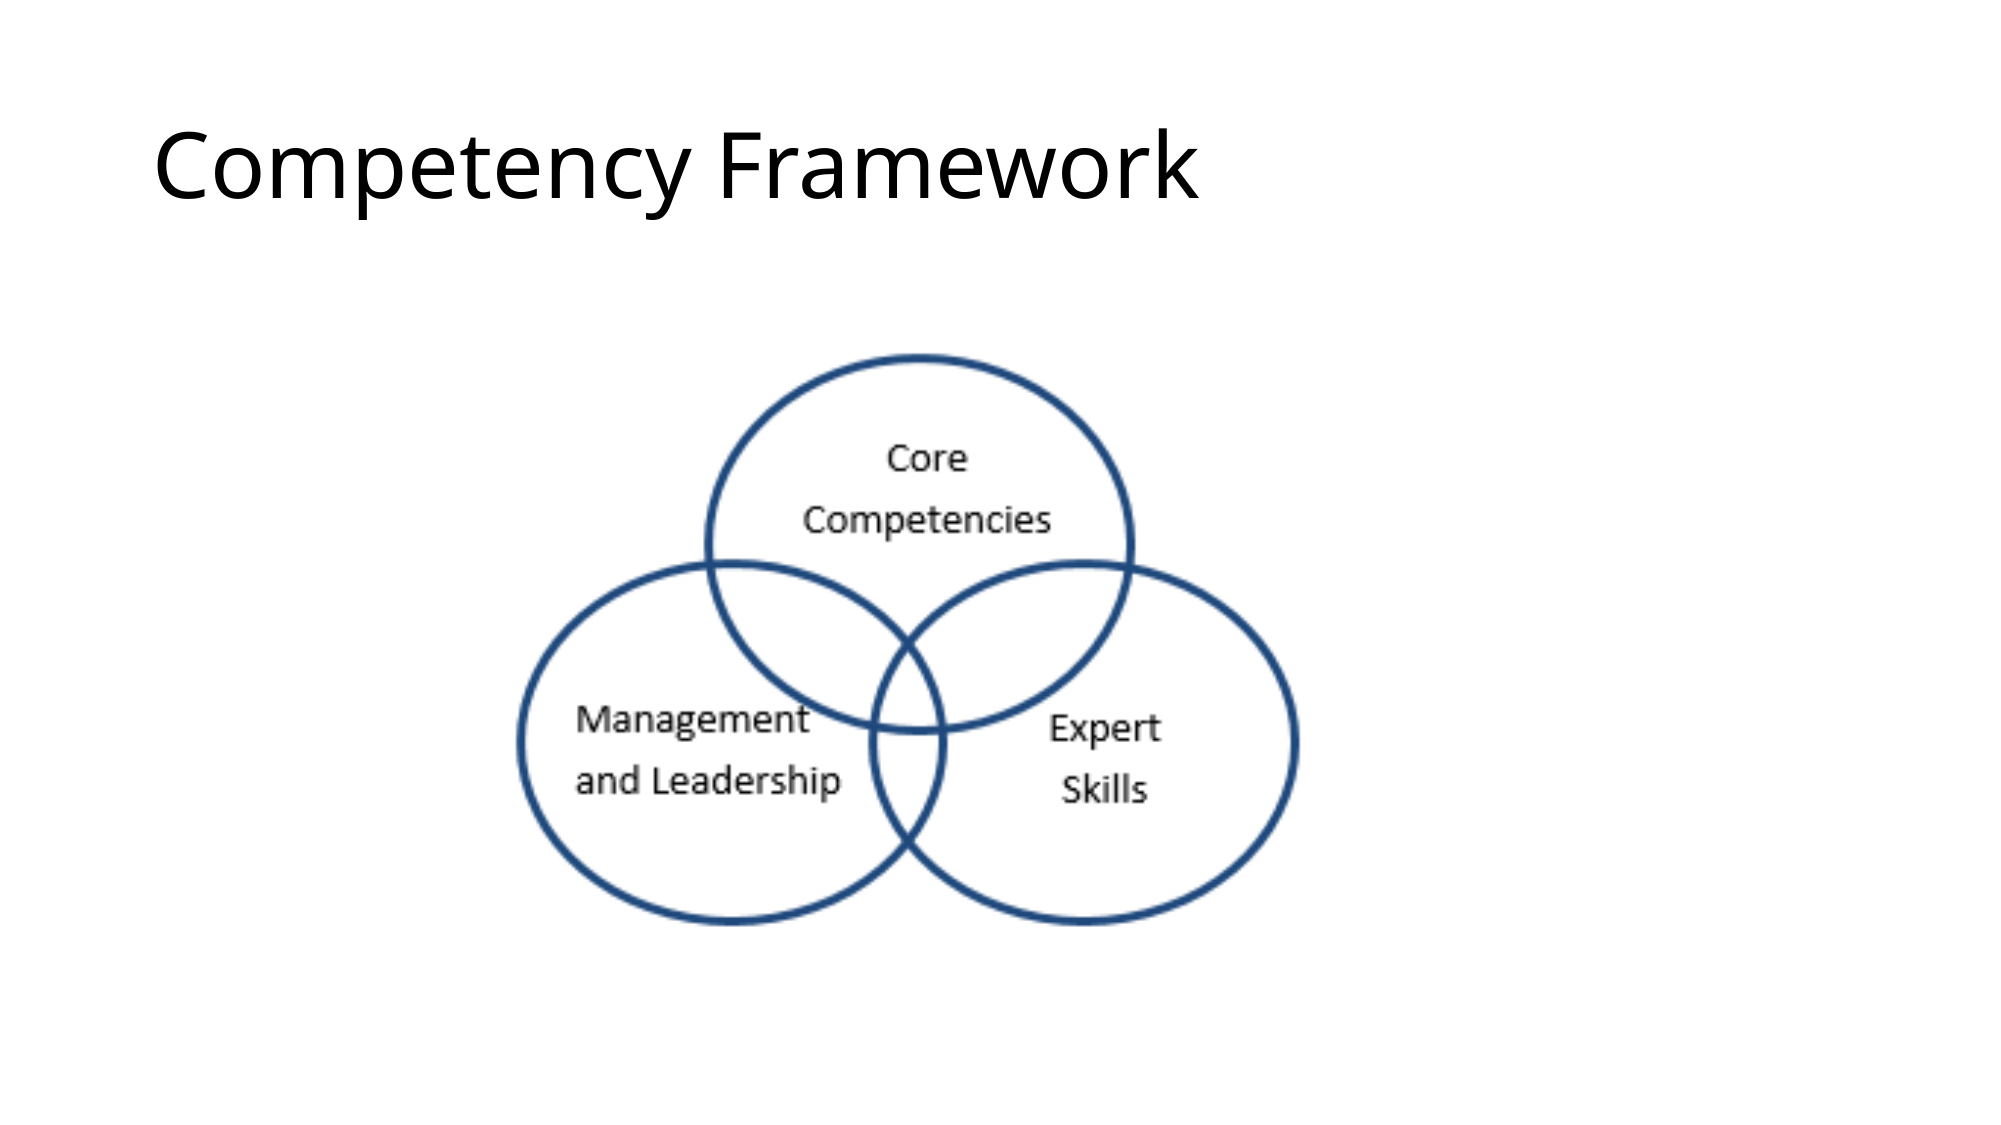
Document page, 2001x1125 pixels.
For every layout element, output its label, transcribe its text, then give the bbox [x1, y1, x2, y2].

picture [353, 299, 1538, 965]
title Competency Framework [137, 59, 1863, 278]
